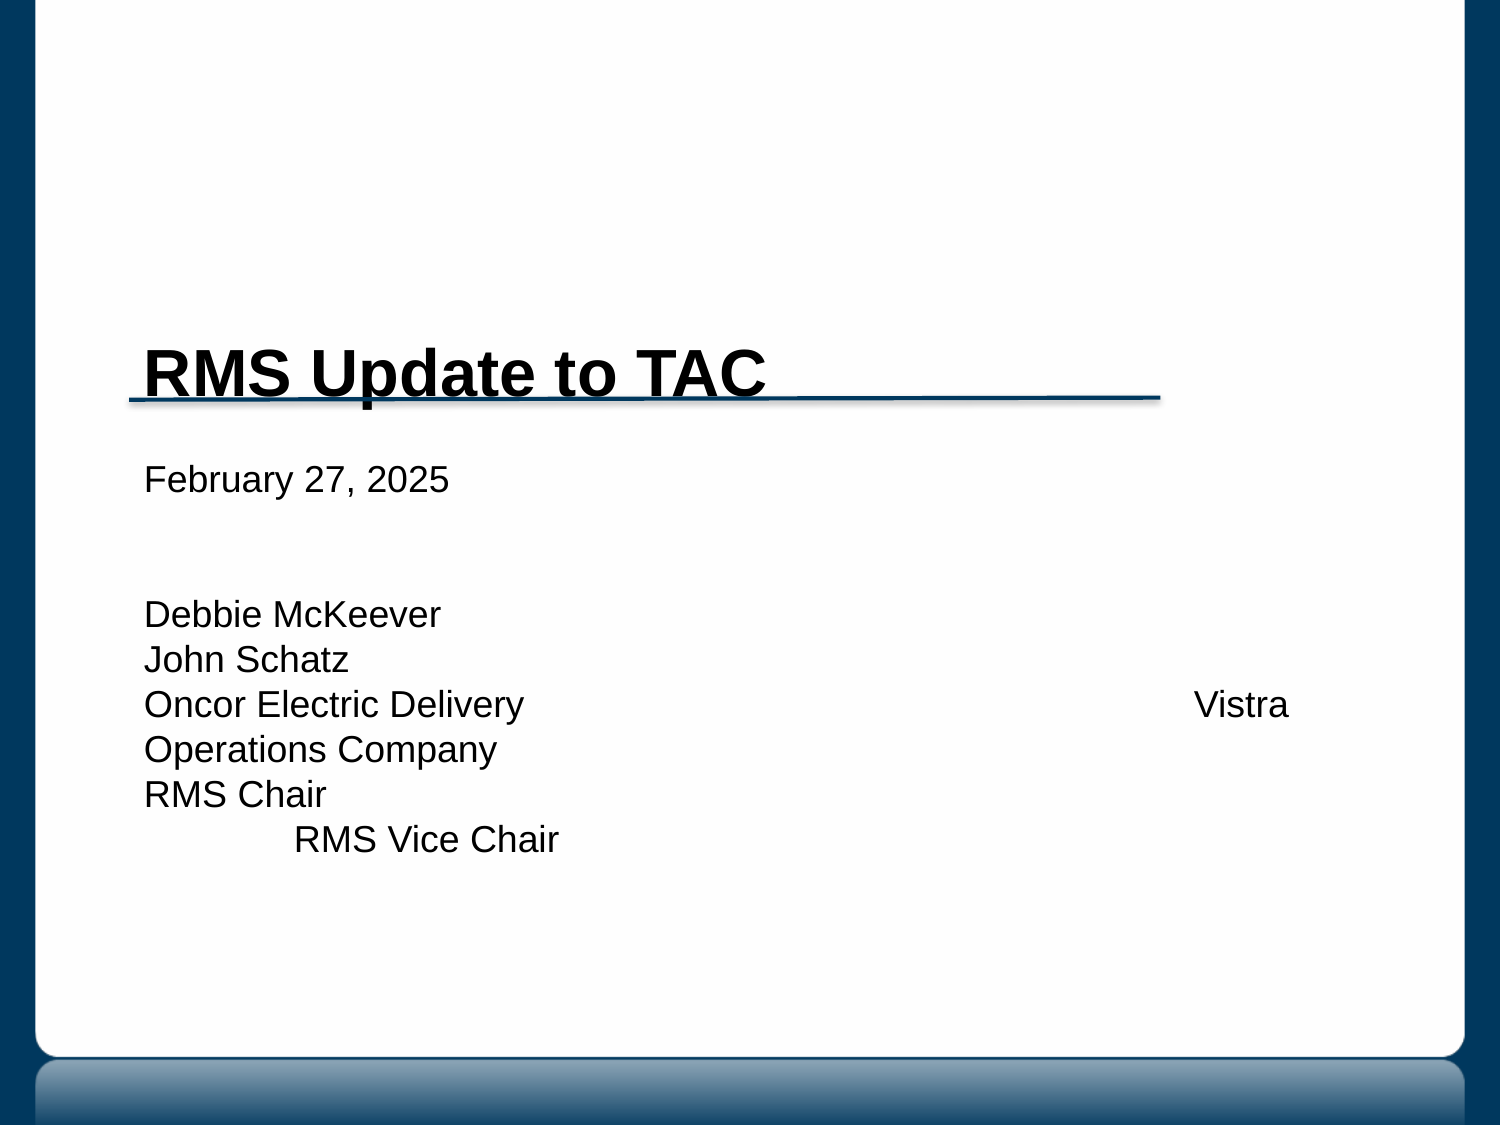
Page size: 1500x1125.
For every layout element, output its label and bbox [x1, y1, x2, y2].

text_box [128, 322, 1396, 738]
picture [35, 0, 1465, 1125]
